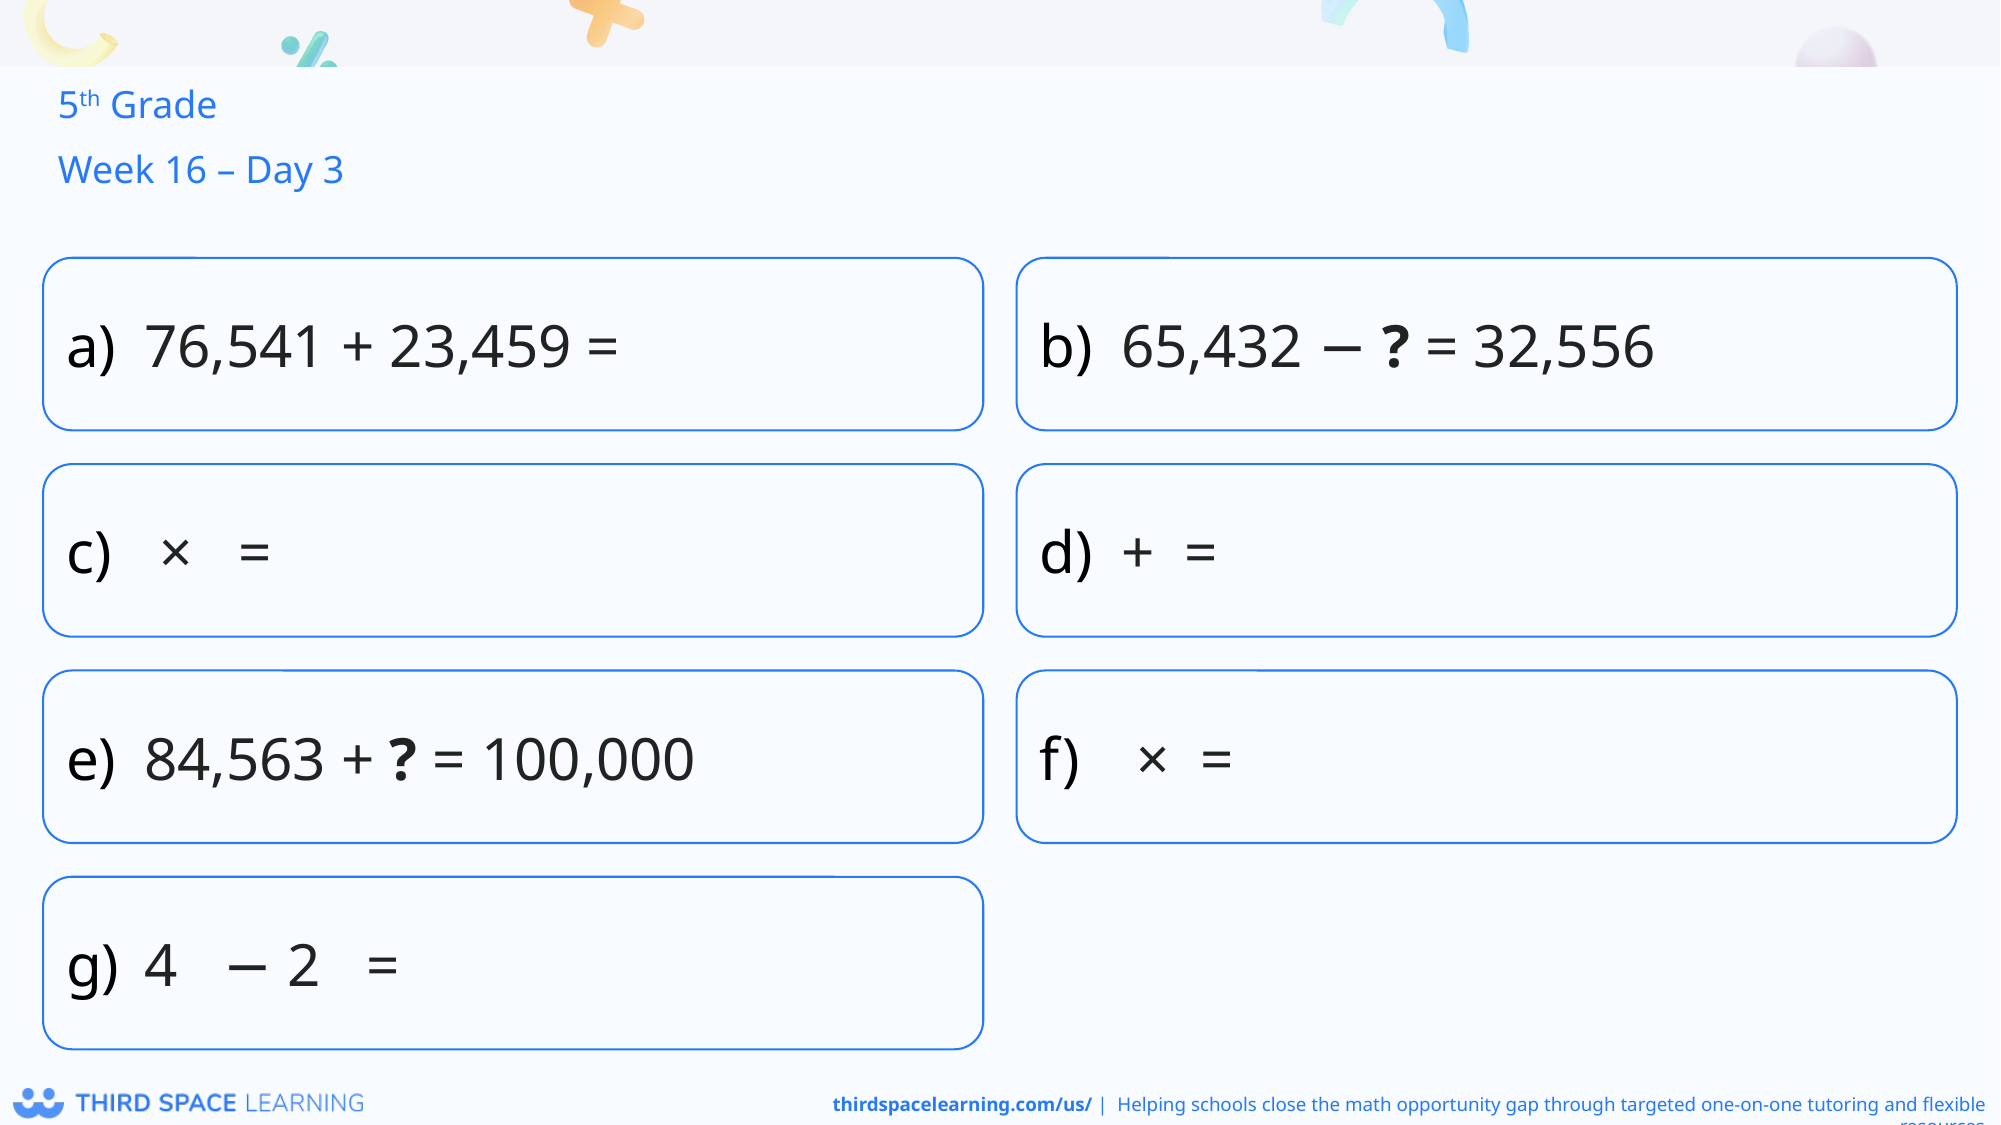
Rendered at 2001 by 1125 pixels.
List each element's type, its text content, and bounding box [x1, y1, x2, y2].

list 65,432 − ? = 32,556 [1106, 272, 1939, 416]
list 76,541 + 23,459 = [129, 272, 962, 416]
list 84,563 + ? = 100,000 [129, 684, 962, 829]
picture [0, 0, 2000, 67]
picture [13, 1088, 365, 1119]
text_box 5th Grade Week 16 – Day 3 [43, 73, 509, 212]
